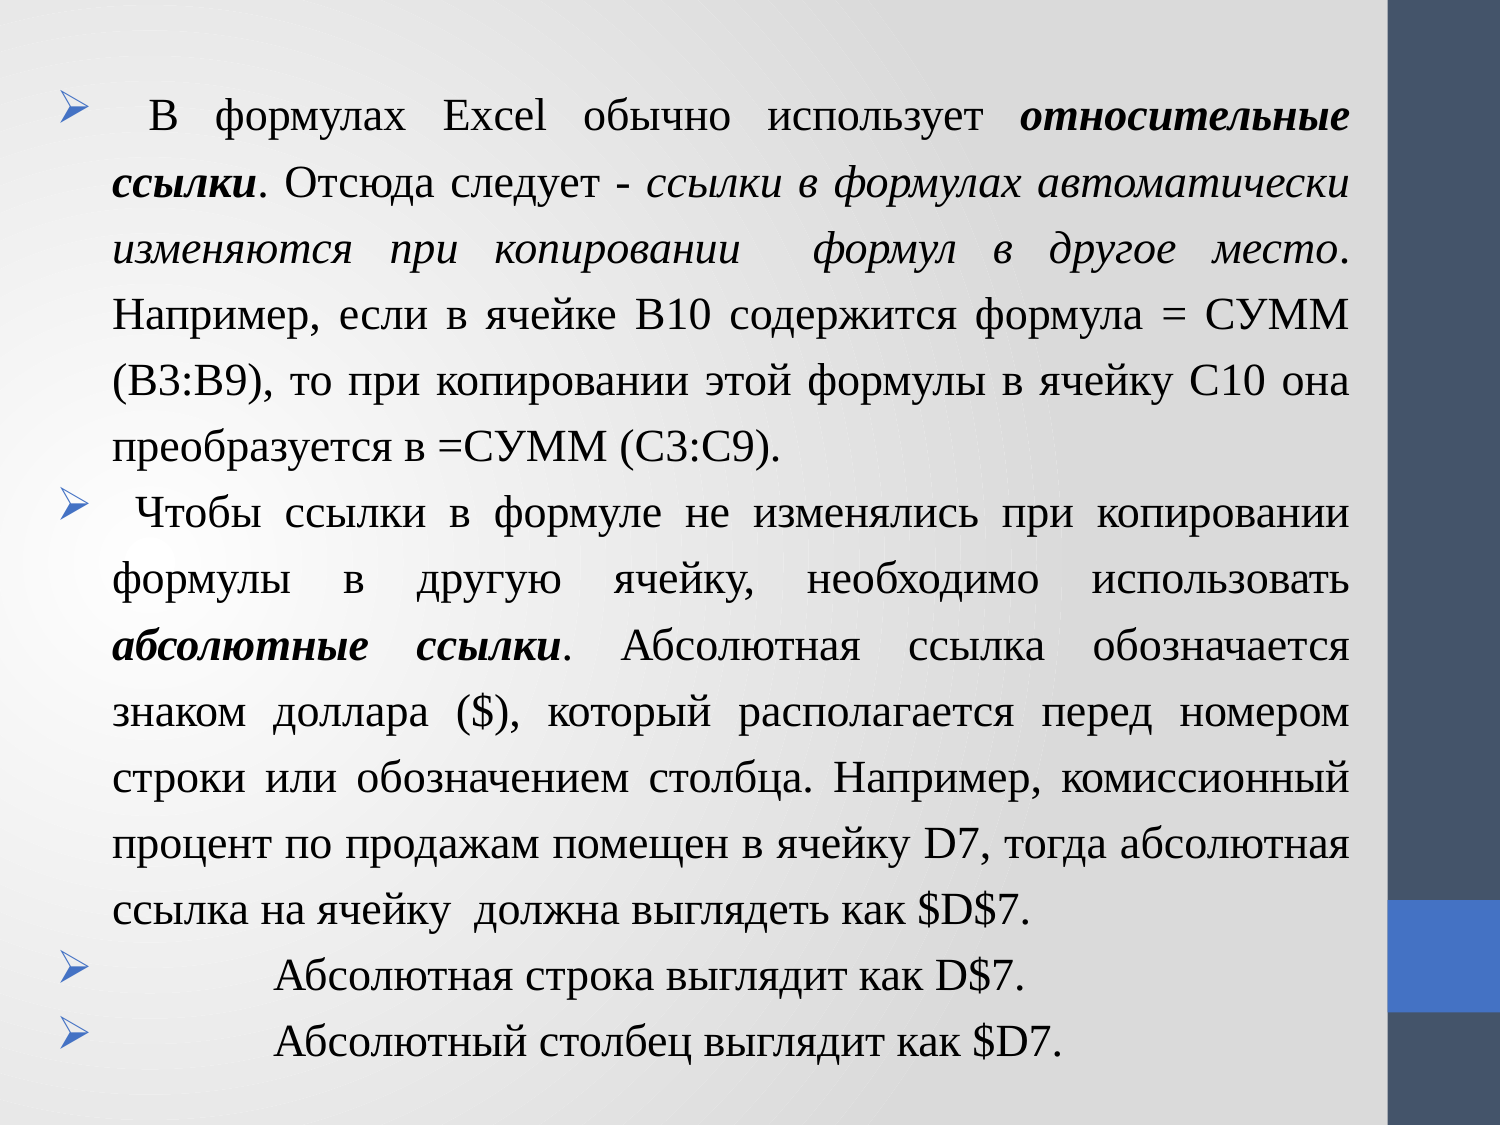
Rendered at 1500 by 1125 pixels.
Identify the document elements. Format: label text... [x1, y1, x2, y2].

list В формулах Excel обычно использует относительные ссылки. Отсюда следует - ссылки в формулах автоматически изменяются при копировании формул в другое место. Например, если в ячейке B10 содержится формула = СУММ (В3:В9), то при копировании этой формулы в ячейку С10 она преобразуется в =СУММ (С3:С9). Чтобы ссылки в формуле не изменялись при копировании формулы в другую ячейку, необходимо использовать абсолютные ссылки. Абсолютная ссылка обозначается знаком доллара ($), который располагается перед номером строки или обозначением столбца. Например, комиссионный процент по продажам помещен в ячейку D7, тогда абсолютная ссылка на ячейку должна выглядеть как $D$7. Абсолютная строка выглядит как D$7. Абсолютный столбец выглядит как $D7. [41, 66, 1366, 1094]
